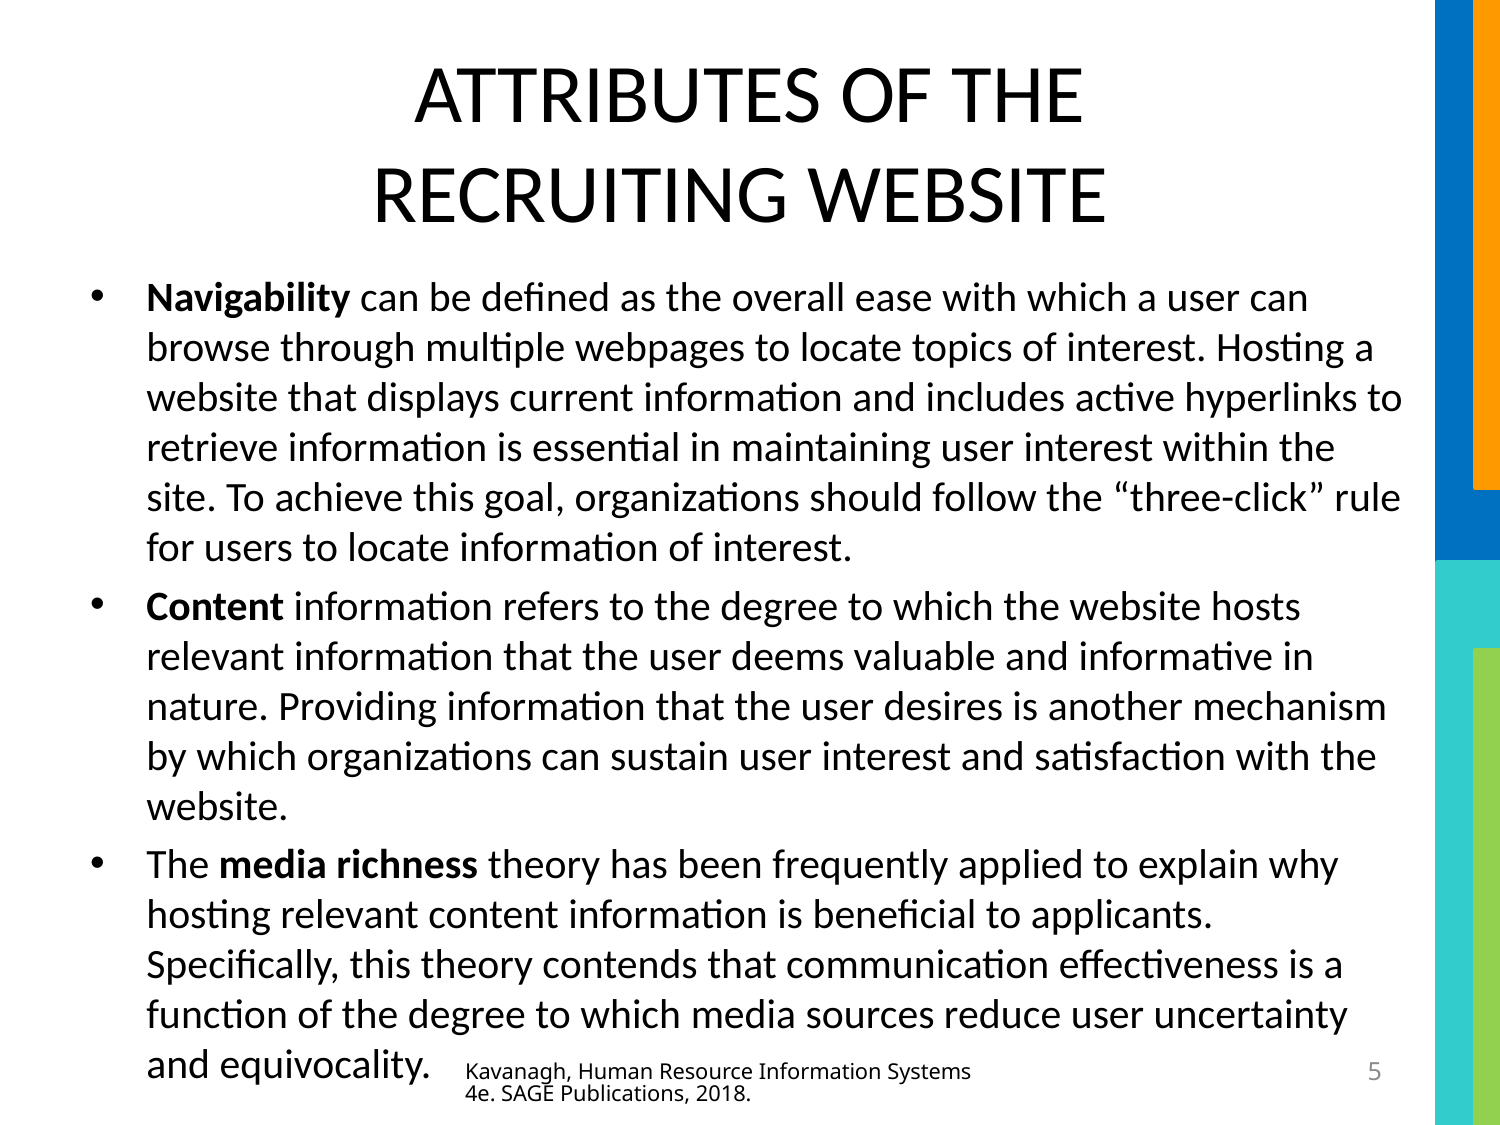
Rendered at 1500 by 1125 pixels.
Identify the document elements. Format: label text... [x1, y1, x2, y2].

slide_number 5 [1059, 1042, 1397, 1103]
title ATTRIBUTES OF THE RECRUITING WEBSITE [75, 45, 1425, 233]
footer Kavanagh, Human Resource Information Systems 4e. SAGE Publications, 2018. [450, 1042, 1004, 1103]
list Navigability can be defined as the overall ease with which a user can browse through multiple webpages to locate topics of interest. Hosting a website that displays current information and includes active hyperlinks to retrieve information is essential in maintaining user interest within the site. To achieve this goal, organizations should follow the “three-click” rule for users to locate information of interest. Content information refers to the degree to which the website hosts relevant information that the user deems valuable and informative in nature. Providing information that the user desires is another mechanism by which organizations can sustain user interest and satisfaction with the website. The media richness theory has been frequently applied to explain why hosting relevant content information is beneficial to applicants. Specifically, this theory contends that communication effectiveness is a function of the degree to which media sources reduce user uncertainty and equivocality. [75, 262, 1425, 1005]
